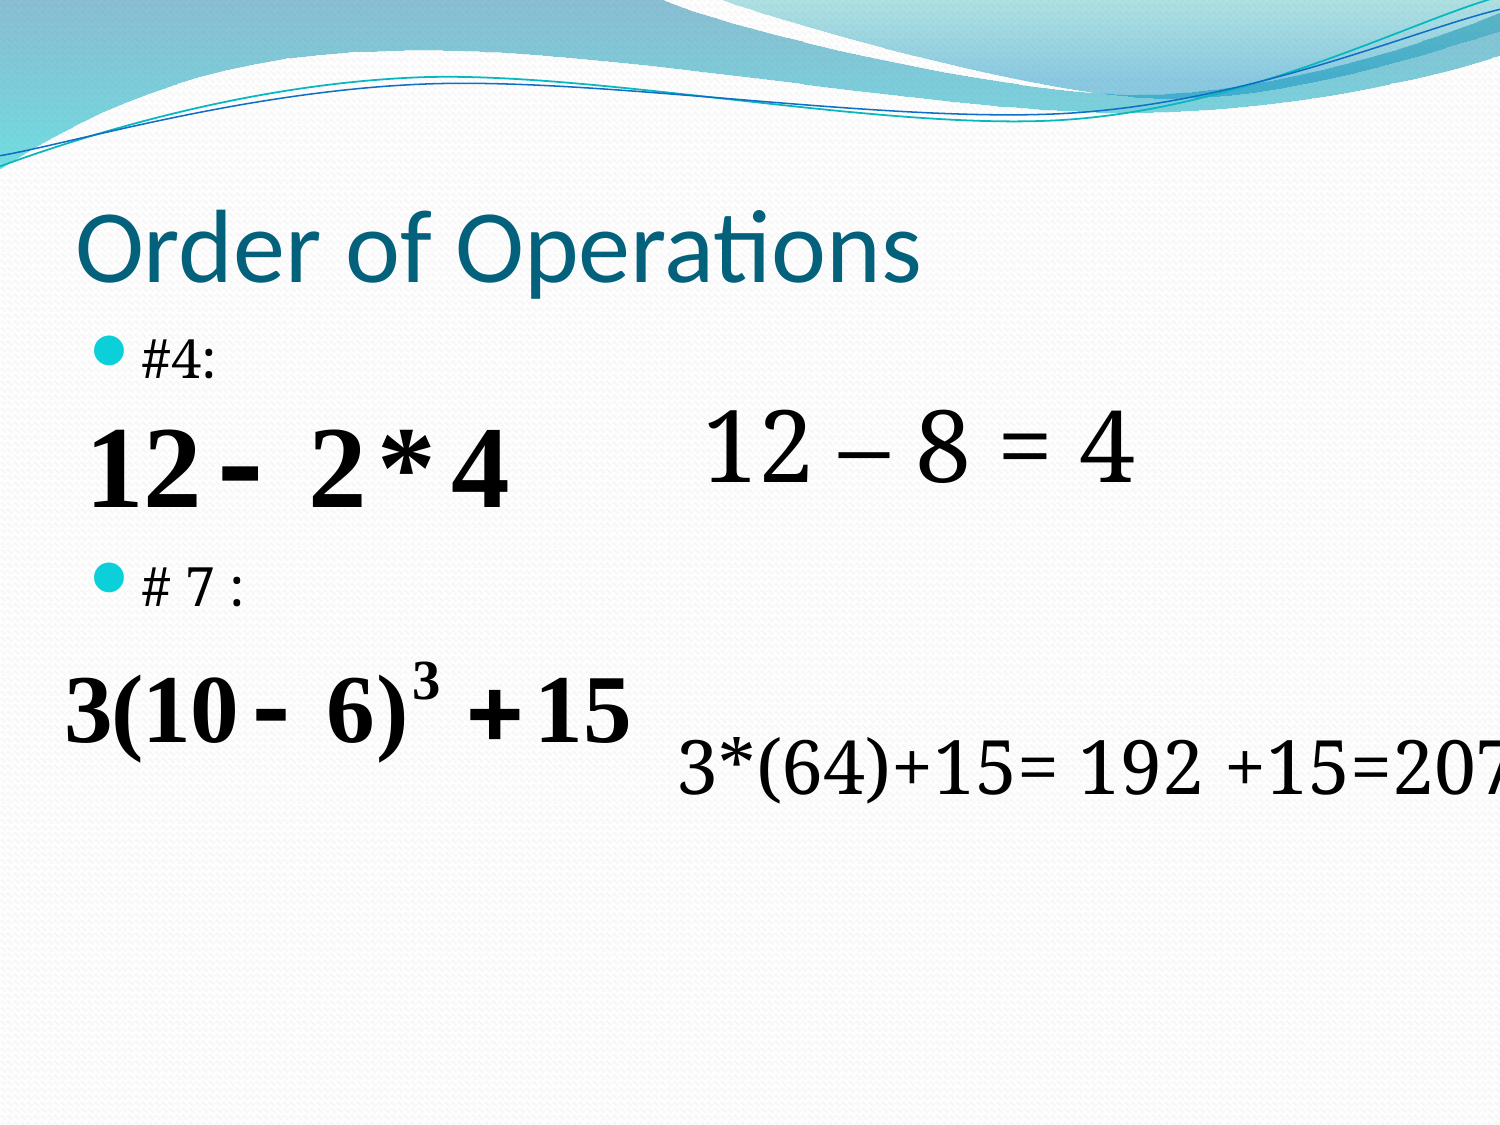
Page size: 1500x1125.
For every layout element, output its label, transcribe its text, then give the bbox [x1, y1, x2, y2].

list #4: # 7 : [75, 317, 1425, 1038]
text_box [49, 637, 651, 784]
title Order of Operations [75, 115, 1425, 303]
text_box [0, 0, 1500, 75]
text_box 3*(64)+15= 192 +15=207 [661, 712, 1500, 818]
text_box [74, 399, 524, 527]
text_box 12 – 8 = 4 [687, 375, 1250, 510]
